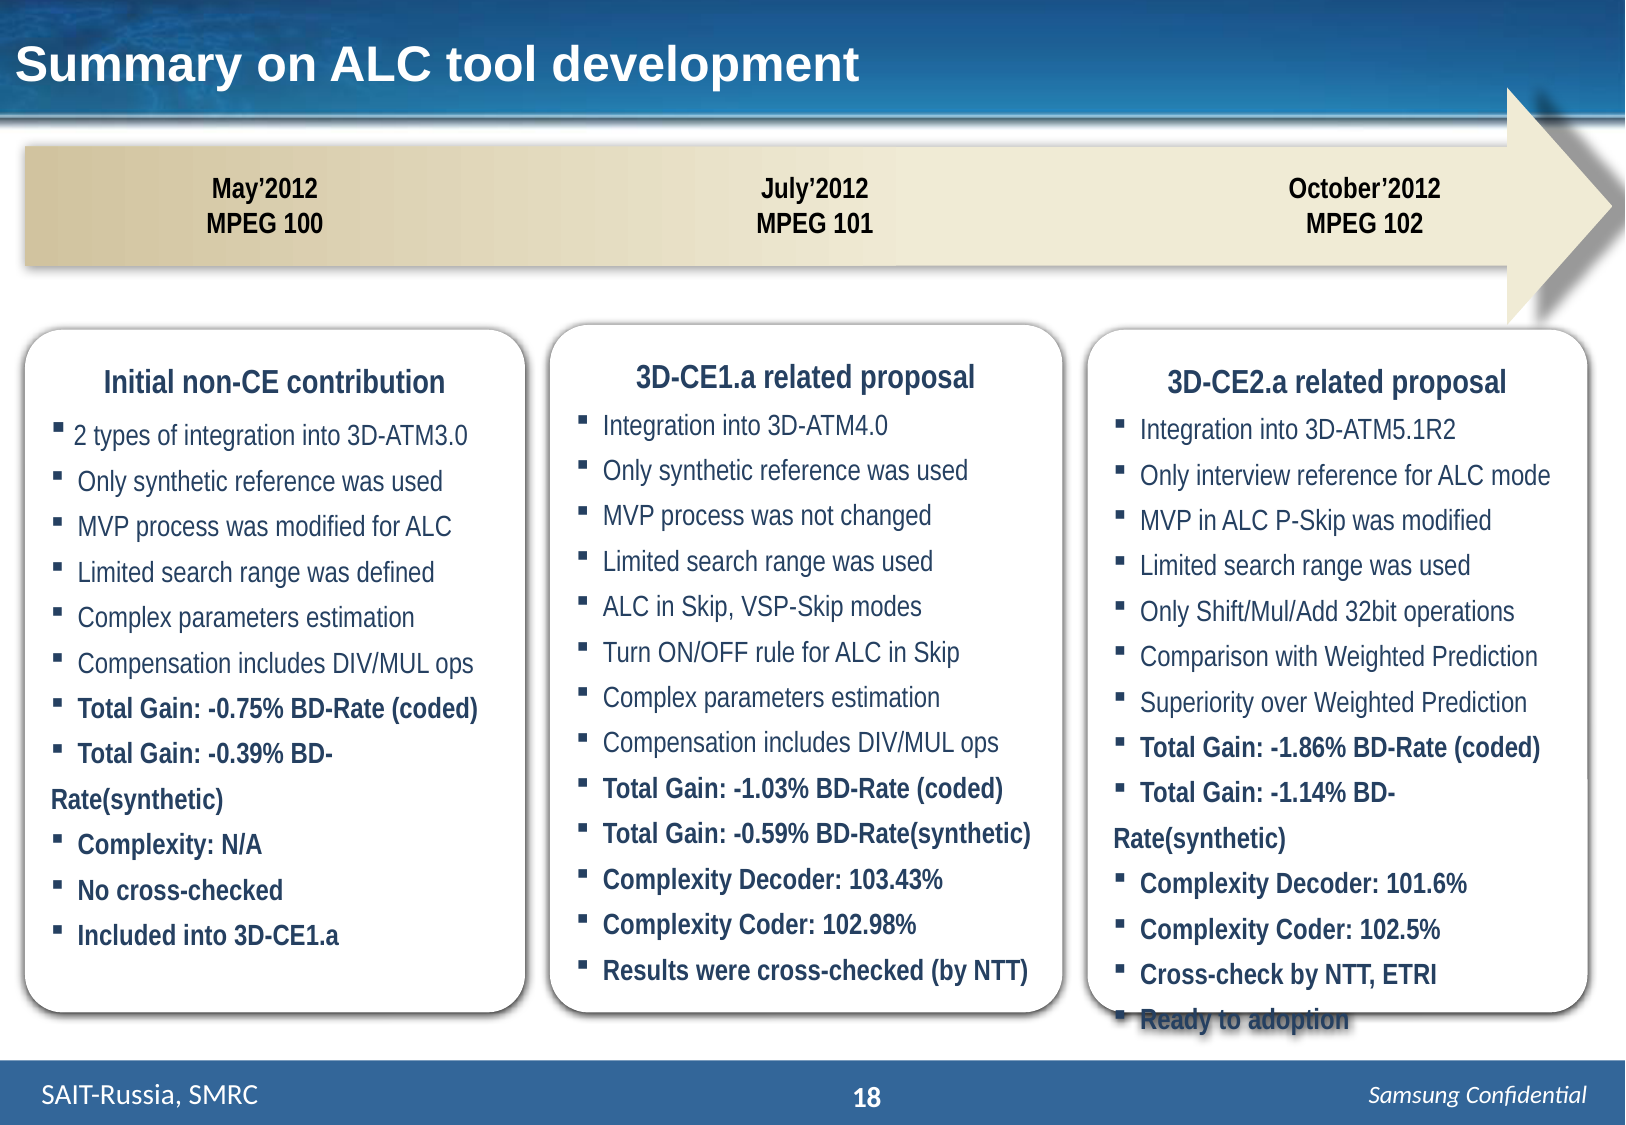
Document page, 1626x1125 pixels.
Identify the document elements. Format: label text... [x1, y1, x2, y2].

text_box Initial non-CE contribution 2 types of integration into 3D-ATM3.0 Only synthetic reference was used MVP process was modified for ALC Limited search range was defined Complex parameters estimation Compensation includes DIV/MUL ops Total Gain: -0.75% BD-Rate (coded) Total Gain: -0.39% BD-Rate(synthetic) Complexity: N/A No cross-checked Included into 3D-CE1.a [24, 328, 526, 1014]
text_box [0, 1060, 1625, 1125]
text_box [22, 150, 1615, 323]
text_box July’2012 MPEG 101 [679, 162, 950, 248]
text_box May’2012 MPEG 100 [129, 161, 400, 247]
text_box 3D-CE2.a related proposal Integration into 3D-ATM5.1R2 Only interview reference for ALC mode MVP in ALC P-Skip was modified Limited search range was used Only Shift/Mul/Add 32bit operations Comparison with Weighted Prediction Superiority over Weighted Prediction Total Gain: -1.86% BD-Rate (coded) Total Gain: -1.14% BD-Rate(synthetic) Complexity Decoder: 101.6% Complexity Coder: 102.5% Cross-check by NTT, ETRI Ready to adoption [1086, 328, 1589, 1014]
text_box SAIT-Russia, SMRC [17, 1069, 788, 1116]
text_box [0, 0, 1625, 139]
text_box 3D-CE1.a related proposal Integration into 3D-ATM4.0 Only synthetic reference was used MVP process was not changed Limited search range was used ALC in Skip, VSP-Skip modes Turn ON/OFF rule for ALC in Skip Complex parameters estimation Compensation includes DIV/MUL ops Total Gain: -1.03% BD-Rate (coded) Total Gain: -0.59% BD-Rate(synthetic) Complexity Decoder: 103.43% Complexity Coder: 102.98% Results were cross-checked (by NTT) [549, 324, 1064, 1014]
text_box Samsung Confidential [1357, 1072, 1599, 1114]
text_box October’2012 MPEG 102 [1229, 162, 1500, 248]
text_box 18 [745, 1072, 893, 1119]
